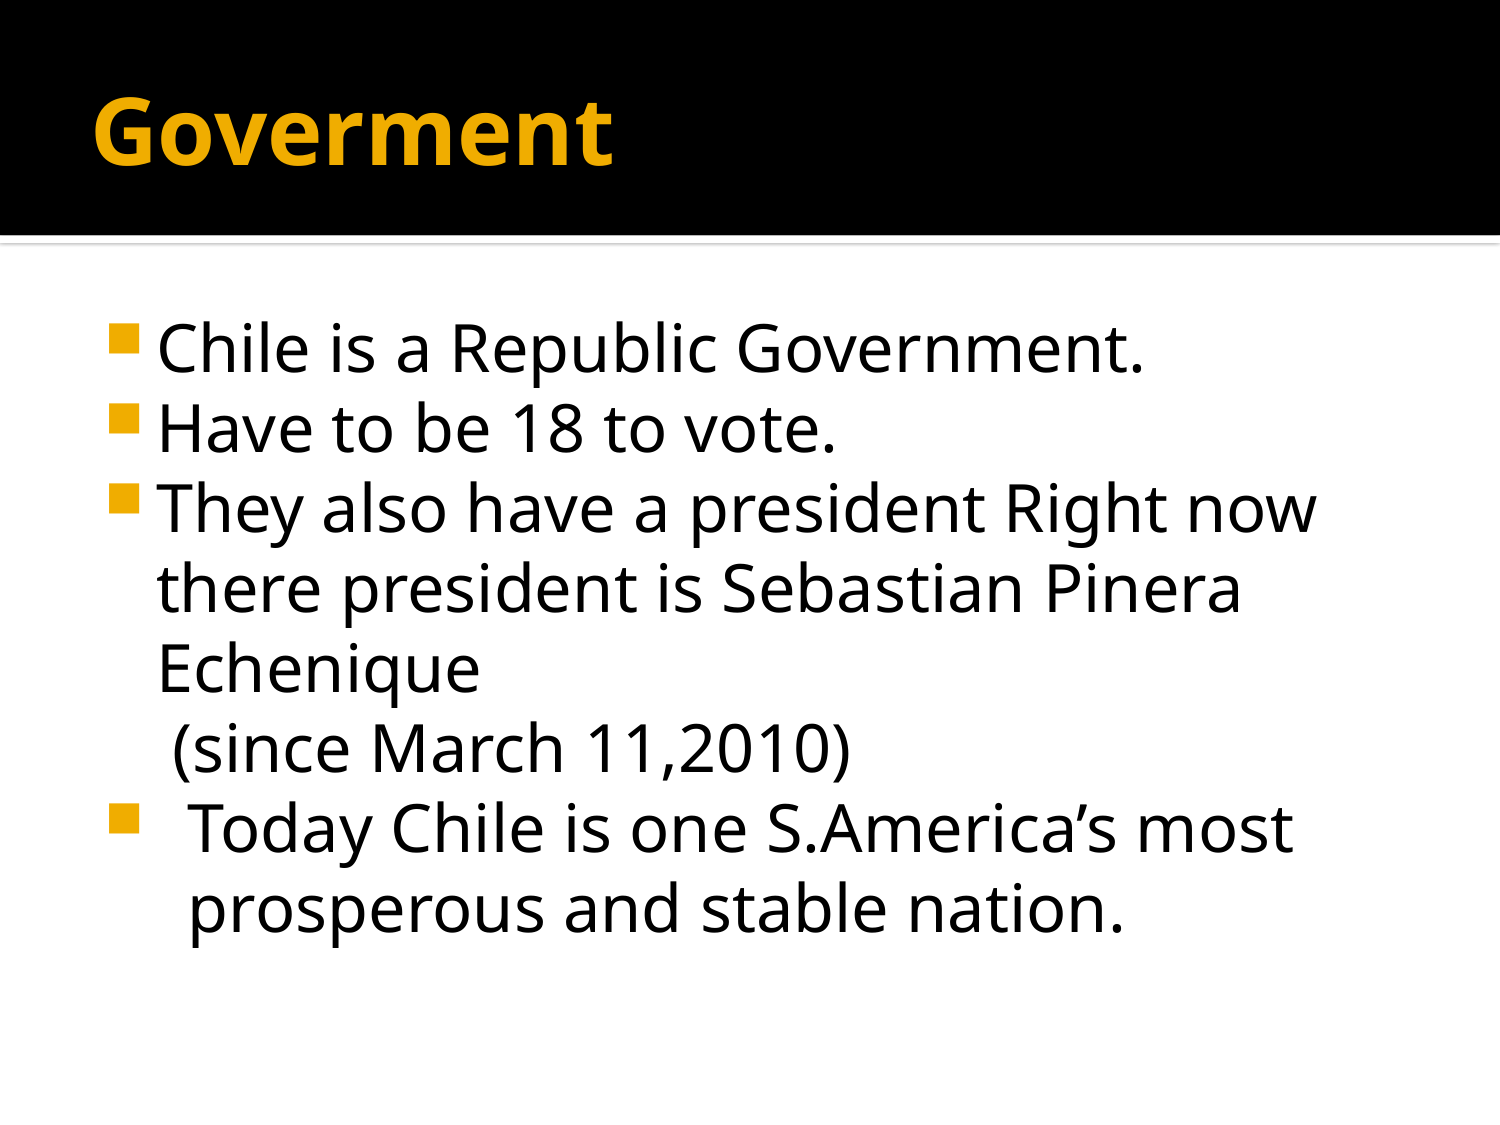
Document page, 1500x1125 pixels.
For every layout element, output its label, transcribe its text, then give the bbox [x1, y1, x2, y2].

title Goverment [75, 25, 1425, 231]
list Chile is a Republic Government. Have to be 18 to vote. They also have a president Right now there president is Sebastian Pinera Echenique (since March 11,2010) Today Chile is one S.America’s most prosperous and stable nation. [75, 291, 1425, 1050]
